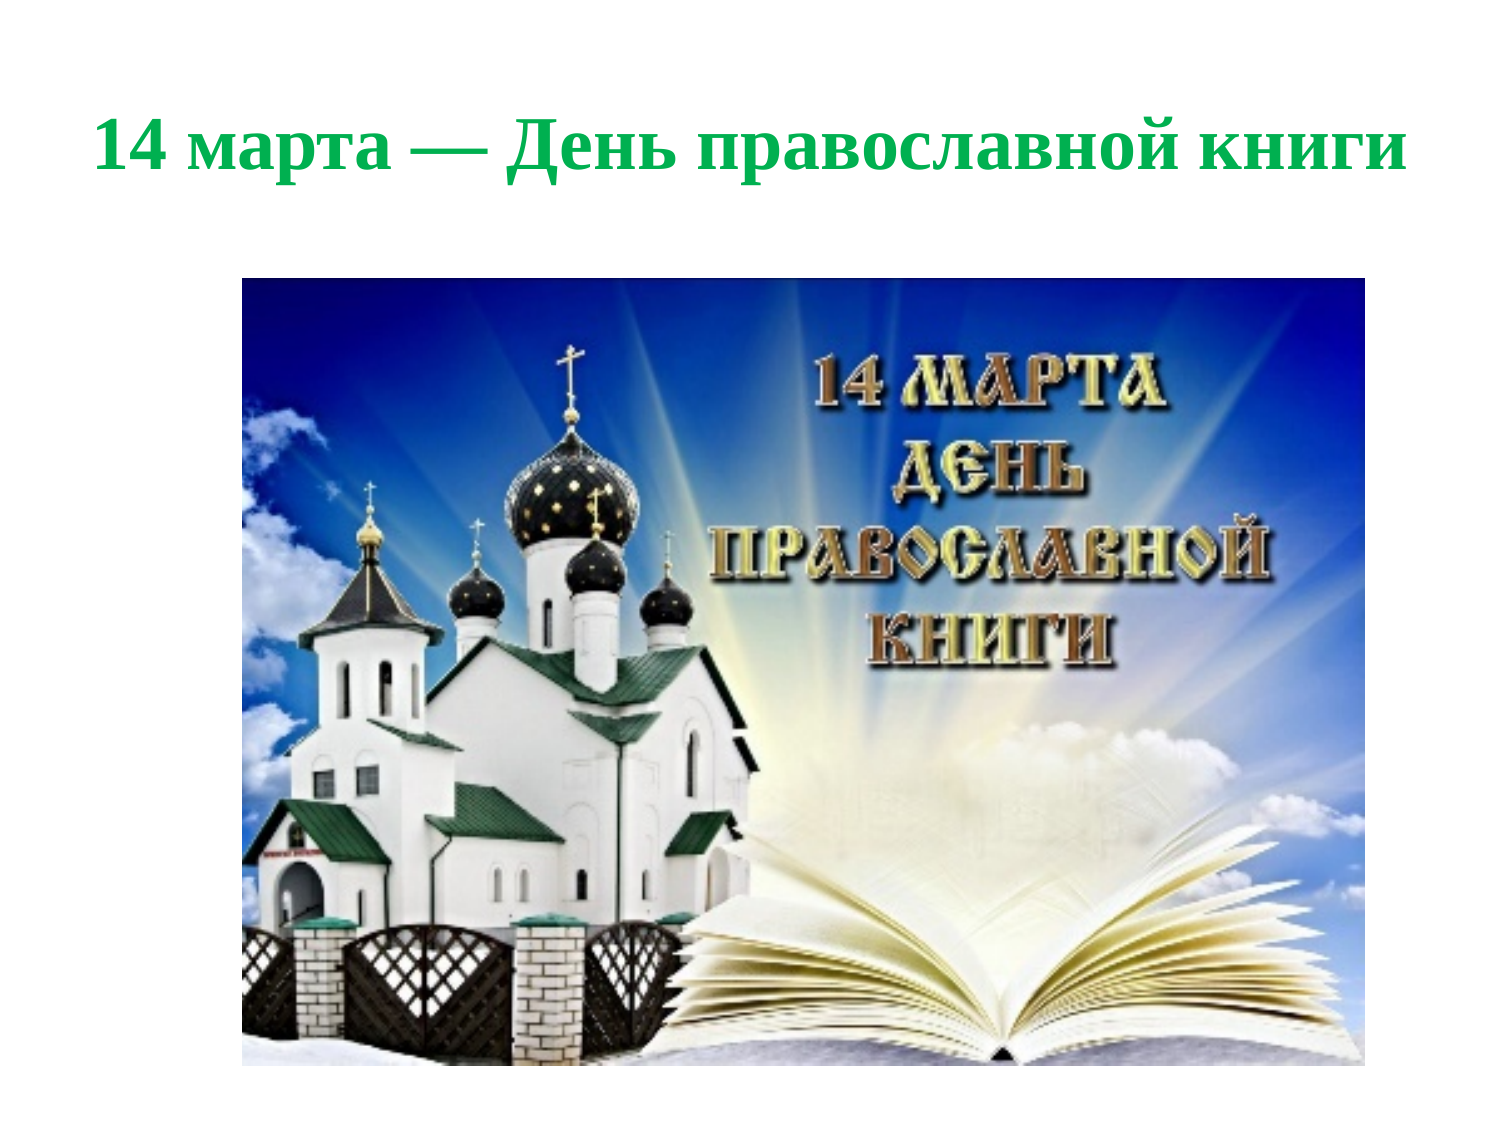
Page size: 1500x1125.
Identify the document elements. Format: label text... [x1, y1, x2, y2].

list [241, 278, 1365, 1066]
title 14 марта — День православной книги [75, 45, 1425, 233]
